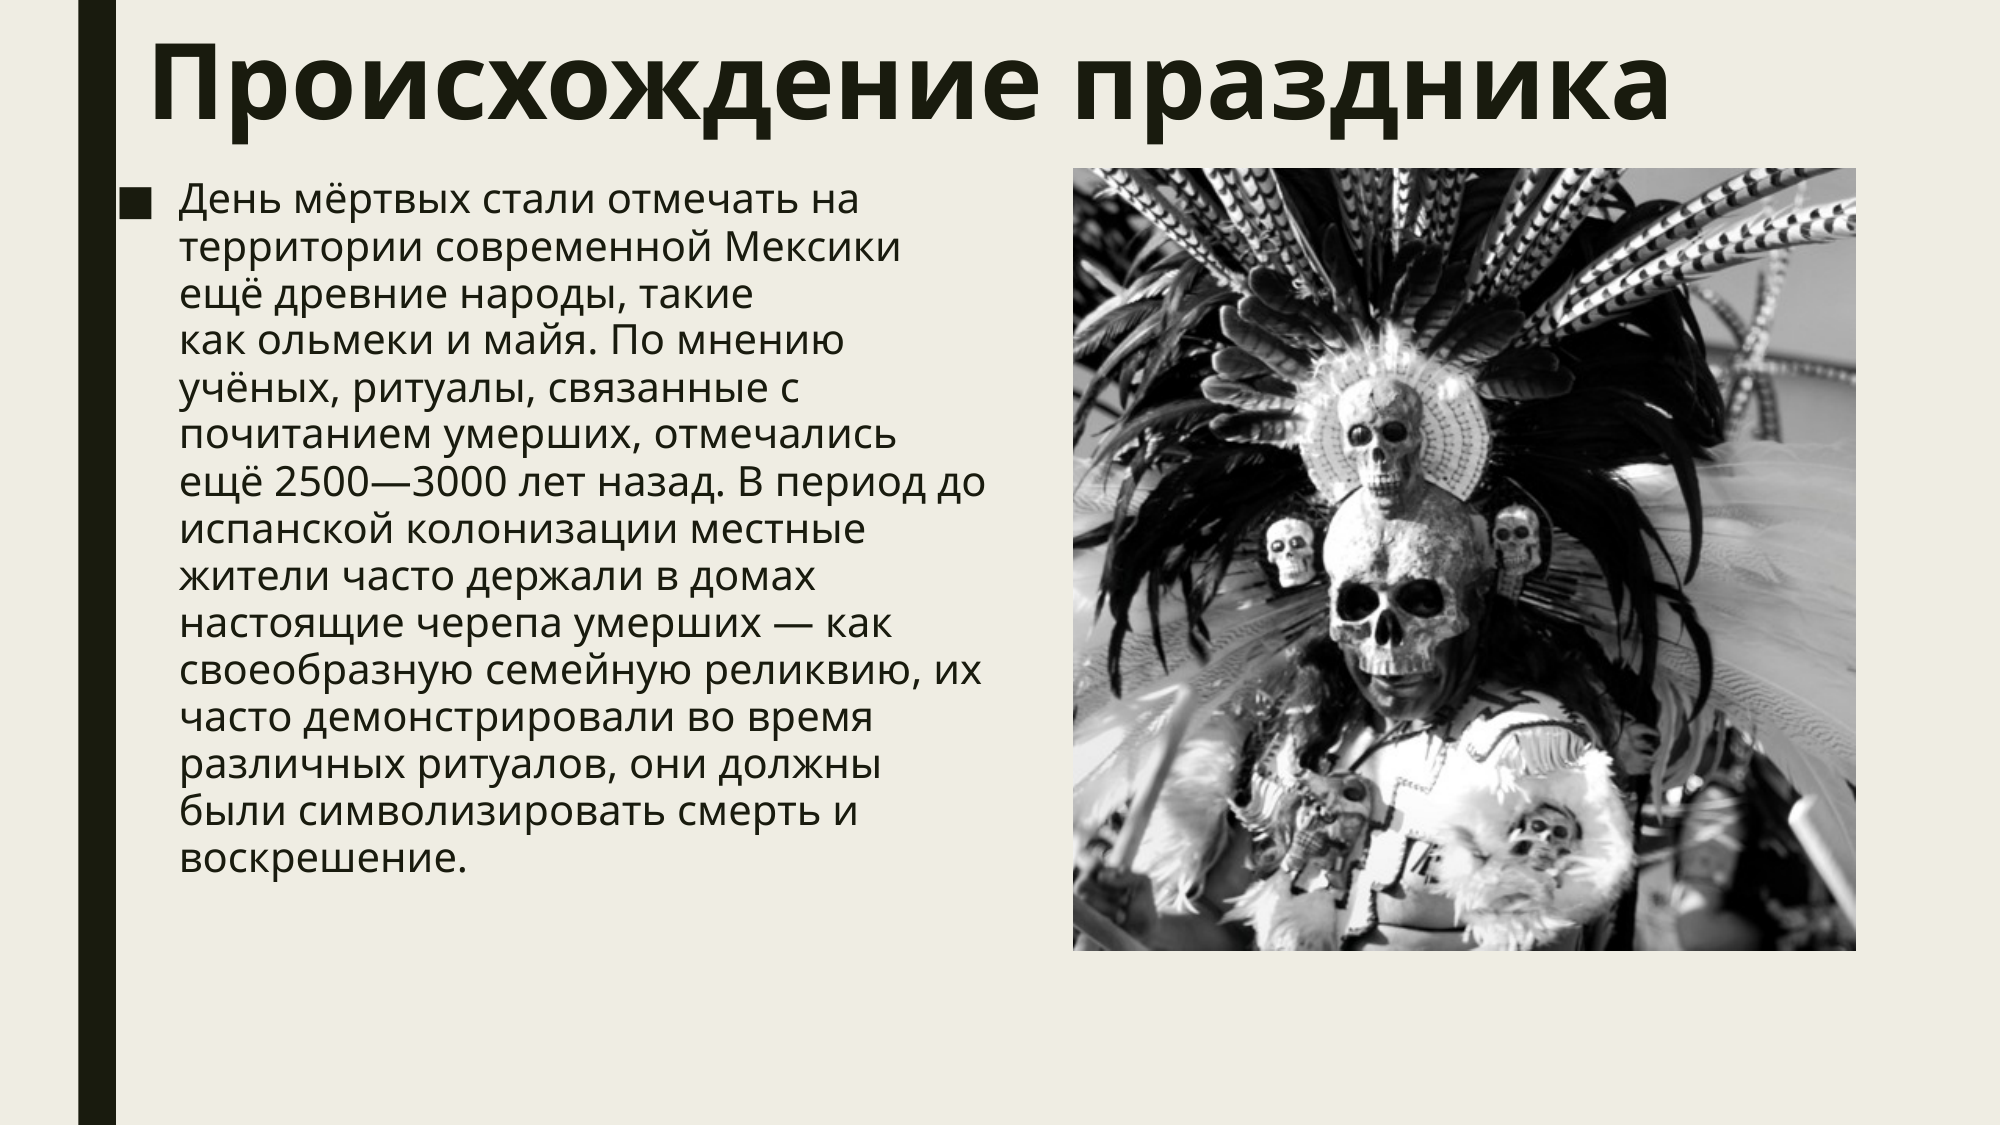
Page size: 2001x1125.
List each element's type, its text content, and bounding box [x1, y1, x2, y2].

list День мёртвых стали отмечать на территории современной Мексики ещё древние народы, такие как ольмеки и майя. По мнению учёных, ритуалы, связанные с почитанием умерших, отмечались ещё 2500—3000 лет назад. В период до испанской колонизации местные жители часто держали в домах настоящие черепа умерших — как своеобразную семейную реликвию, их часто демонстрировали во время различных ритуалов, они должны были символизировать смерть и воскрешение. [100, 168, 1003, 1114]
picture [1073, 168, 1856, 951]
title Происхождение праздника [131, 21, 1706, 266]
